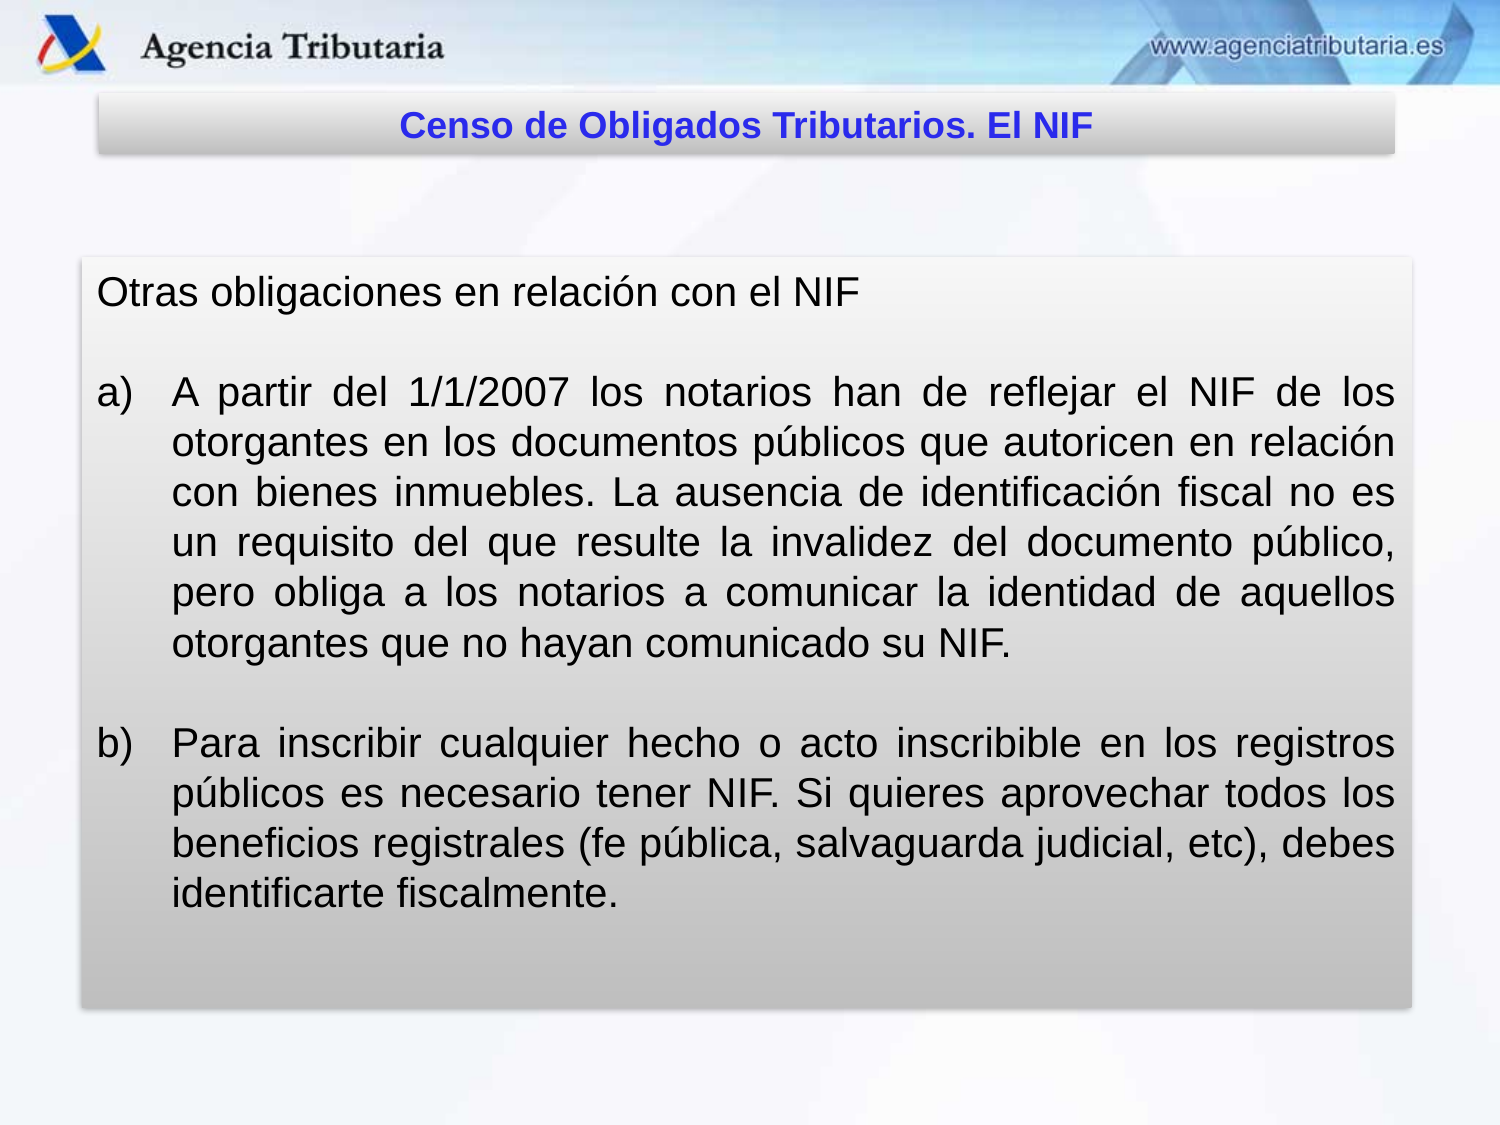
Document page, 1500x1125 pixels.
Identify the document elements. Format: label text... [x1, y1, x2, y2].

text_box Censo de Obligados Tributarios. El NIF [99, 93, 1395, 154]
picture [0, 0, 1500, 1125]
text_box Otras obligaciones en relación con el NIF A partir del 1/1/2007 los notarios han de reflejar el NIF de los otorgantes en los documentos públicos que autoricen en relación con bienes inmuebles. La ausencia de identificación fiscal no es un requisito del que resulte la invalidez del documento público, pero obliga a los notarios a comunicar la identidad de aquellos otorgantes que no hayan comunicado su NIF. Para inscribir cualquier hecho o acto inscribible en los registros públicos es necesario tener NIF. Si quieres aprovechar todos los beneficios registrales (fe pública, salvaguarda judicial, etc), debes identificarte fiscalmente. [81, 257, 1412, 1008]
